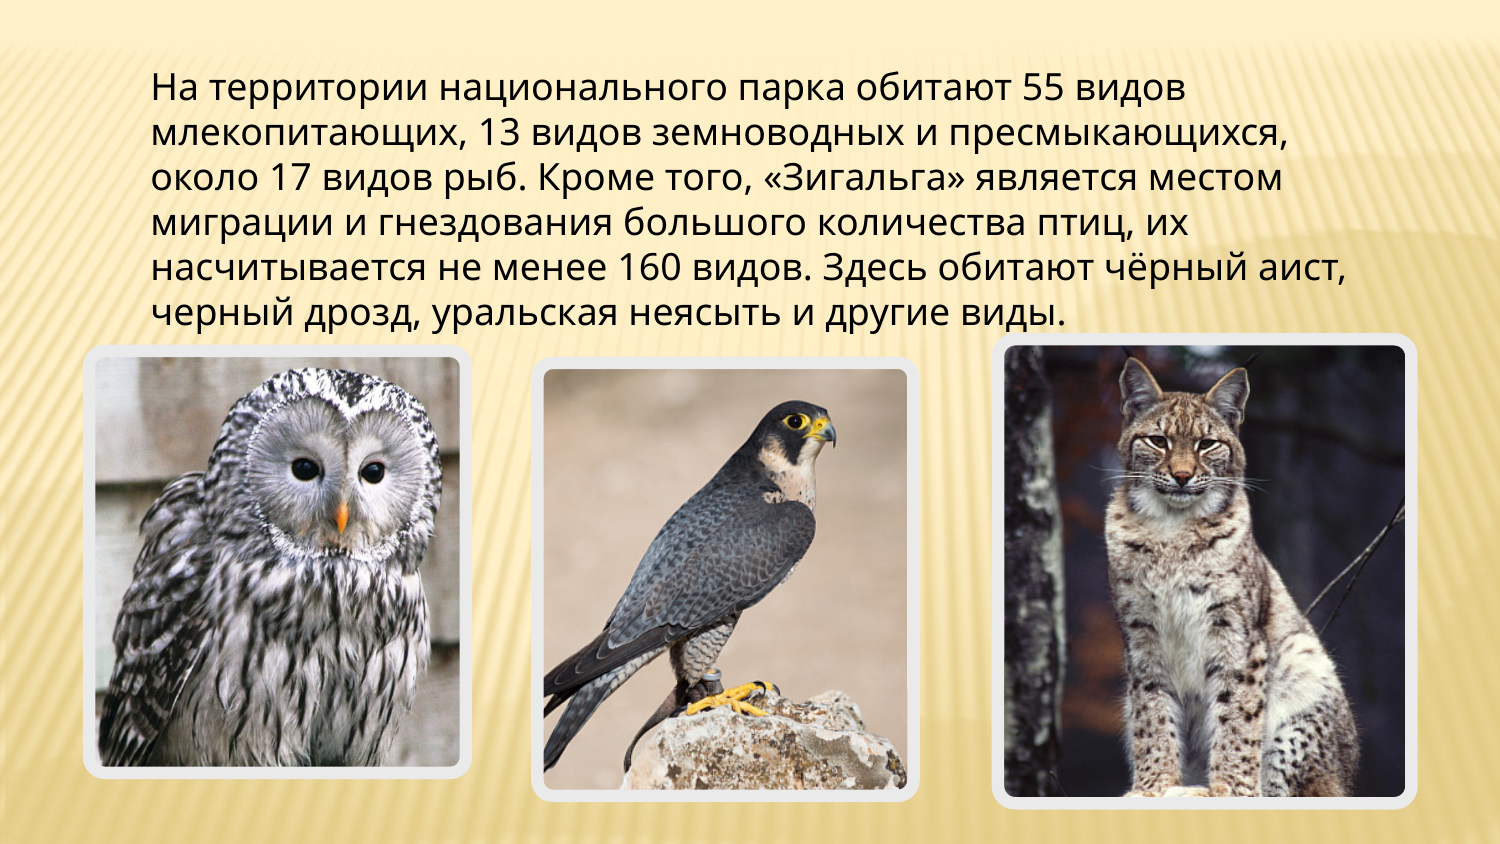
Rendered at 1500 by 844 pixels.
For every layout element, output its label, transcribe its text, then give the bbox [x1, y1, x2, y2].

text_box На территории национального парка обитают 55 видов млекопитающих, 13 видов земноводных и пресмыкающихся, около 17 видов рыб. Кроме того, «Зигальга» является местом миграции и гнездования большого количества птиц, их насчитывается не менее 160 видов. Здесь обитают чёрный аист, черный дрозд, уральская неясыть и другие виды. [135, 55, 1365, 341]
picture [88, 350, 467, 774]
picture [537, 362, 914, 797]
picture [997, 338, 1412, 804]
